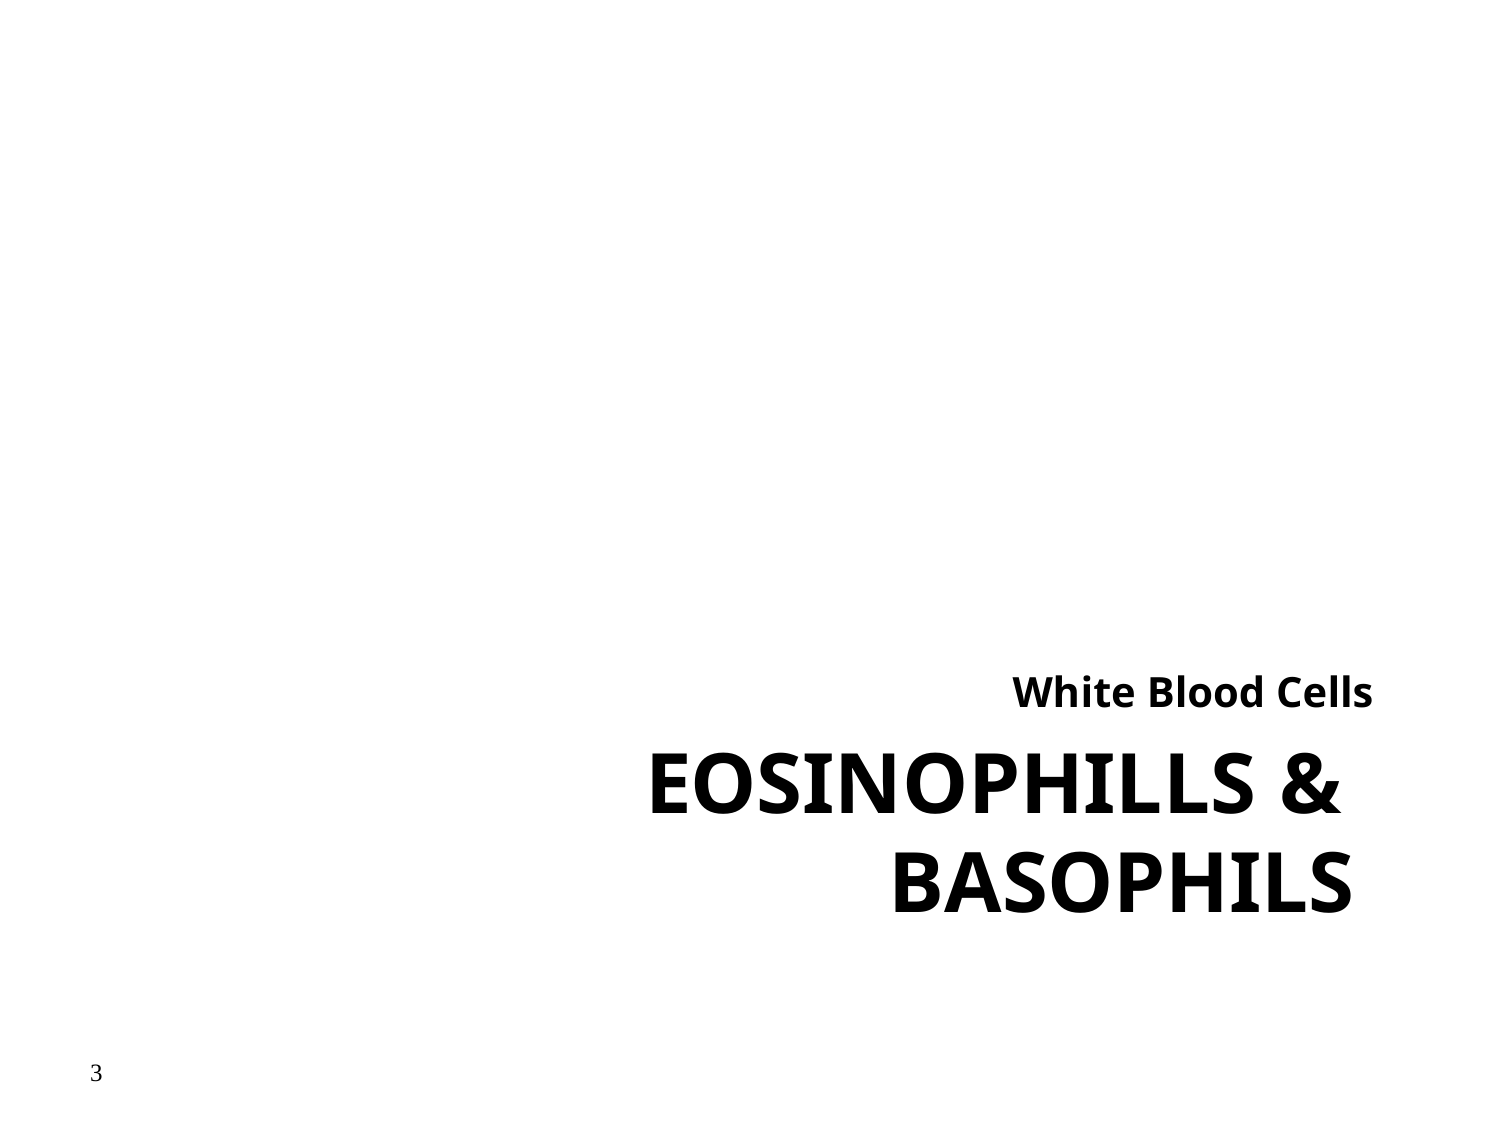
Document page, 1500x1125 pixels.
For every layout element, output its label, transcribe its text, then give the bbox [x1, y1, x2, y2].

slide_number 10 [85, 1059, 120, 1125]
text_box White Blood Cells EOSINOPHILLS & [642, 666, 1382, 830]
text_box BASOPHILS [886, 829, 1381, 930]
